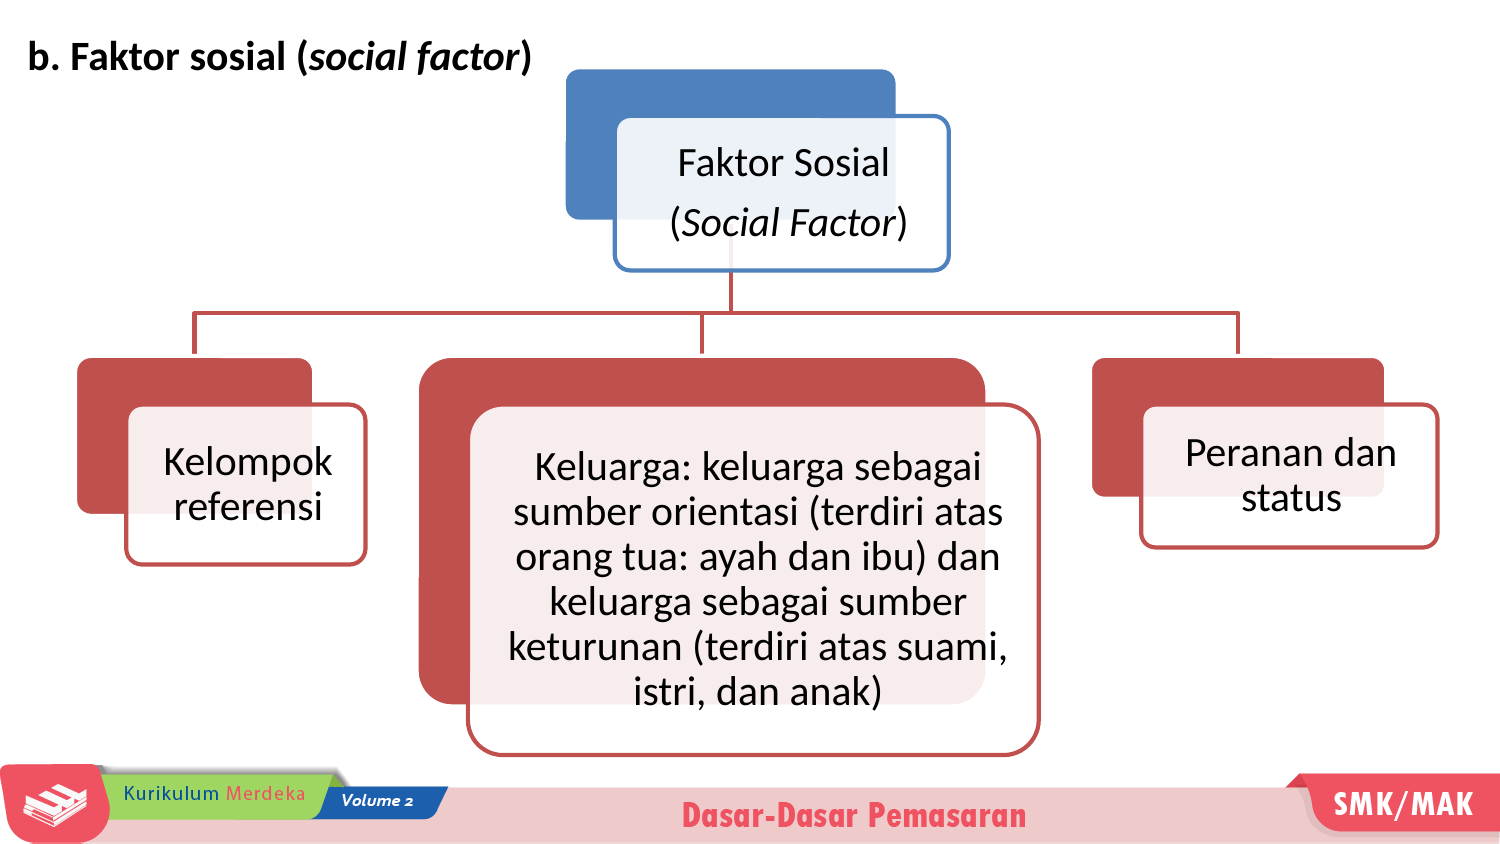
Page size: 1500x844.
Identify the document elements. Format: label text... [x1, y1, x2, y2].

text_box b. Faktor sosial (social factor) [12, 21, 1125, 87]
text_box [37, 66, 1476, 756]
picture [0, 764, 1500, 844]
